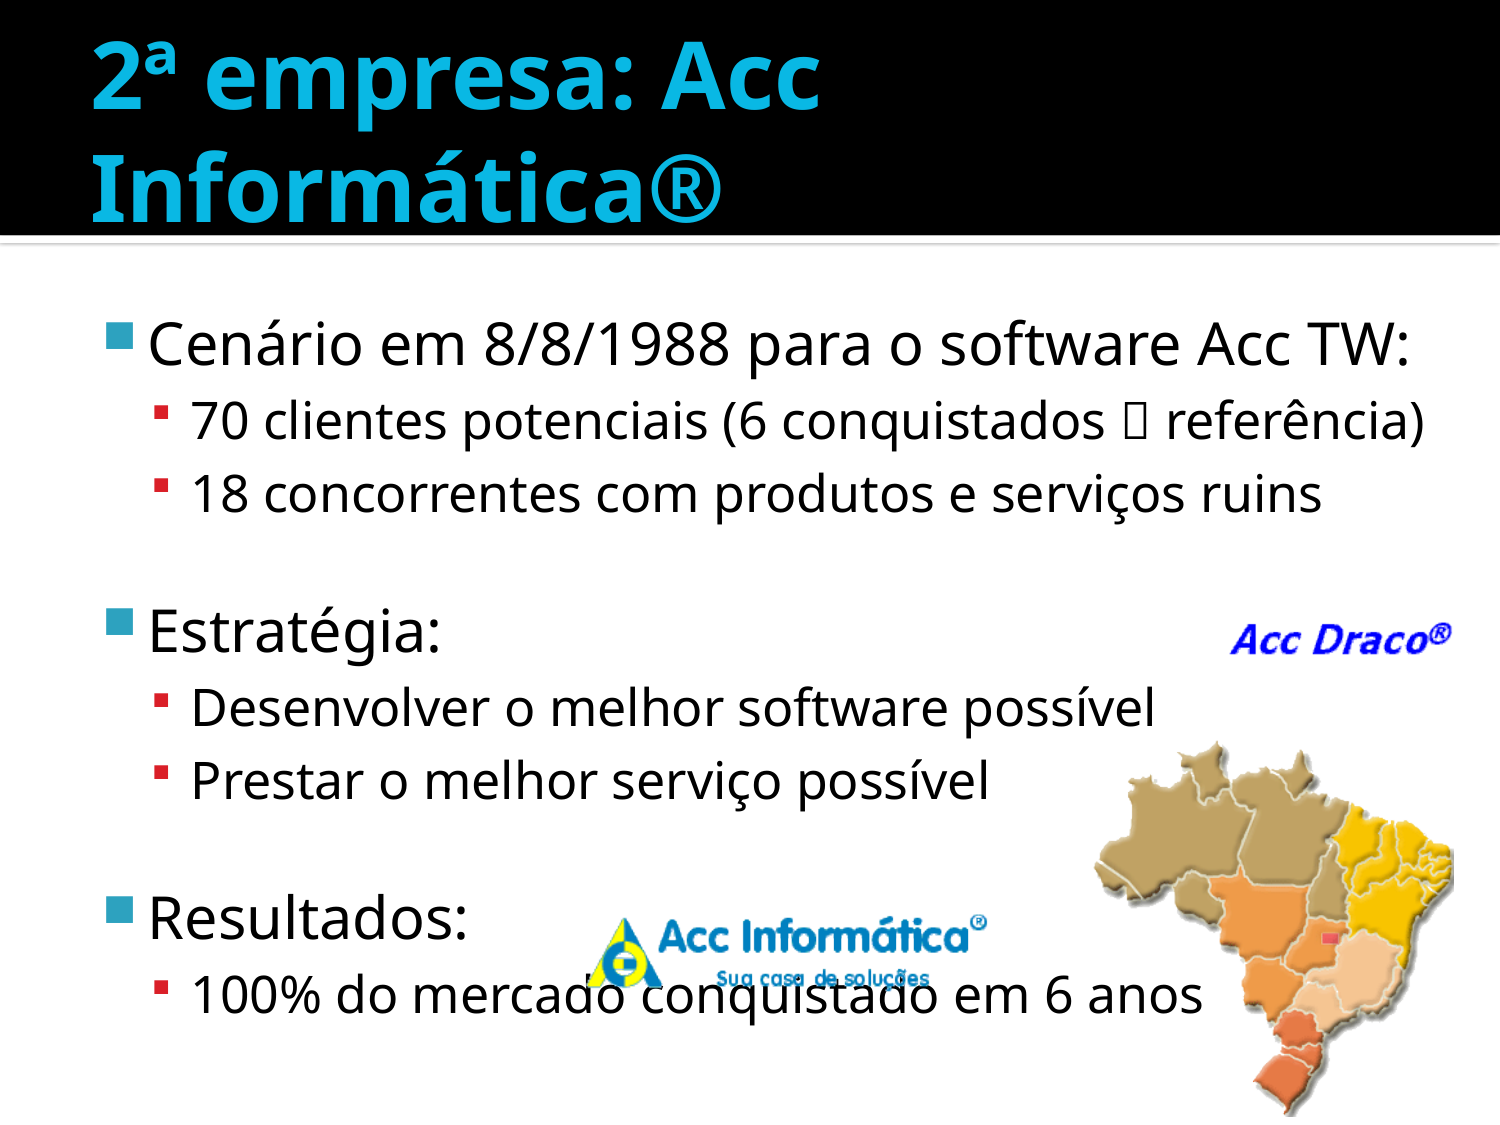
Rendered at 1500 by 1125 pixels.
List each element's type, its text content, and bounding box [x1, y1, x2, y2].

title 2ª empresa: Acc Informática® [75, 25, 1425, 231]
list Cenário em 8/8/1988 para o software Acc TW: 70 clientes potenciais (6 conquistados  referência) 18 concorrentes com produtos e serviços ruins Estratégia: Desenvolver o melhor software possível Prestar o melhor serviço possível Resultados: 100% do mercado conquistado em 6 anos [75, 291, 1465, 1125]
picture [1228, 620, 1454, 656]
picture [585, 913, 989, 993]
picture [1092, 738, 1454, 1117]
